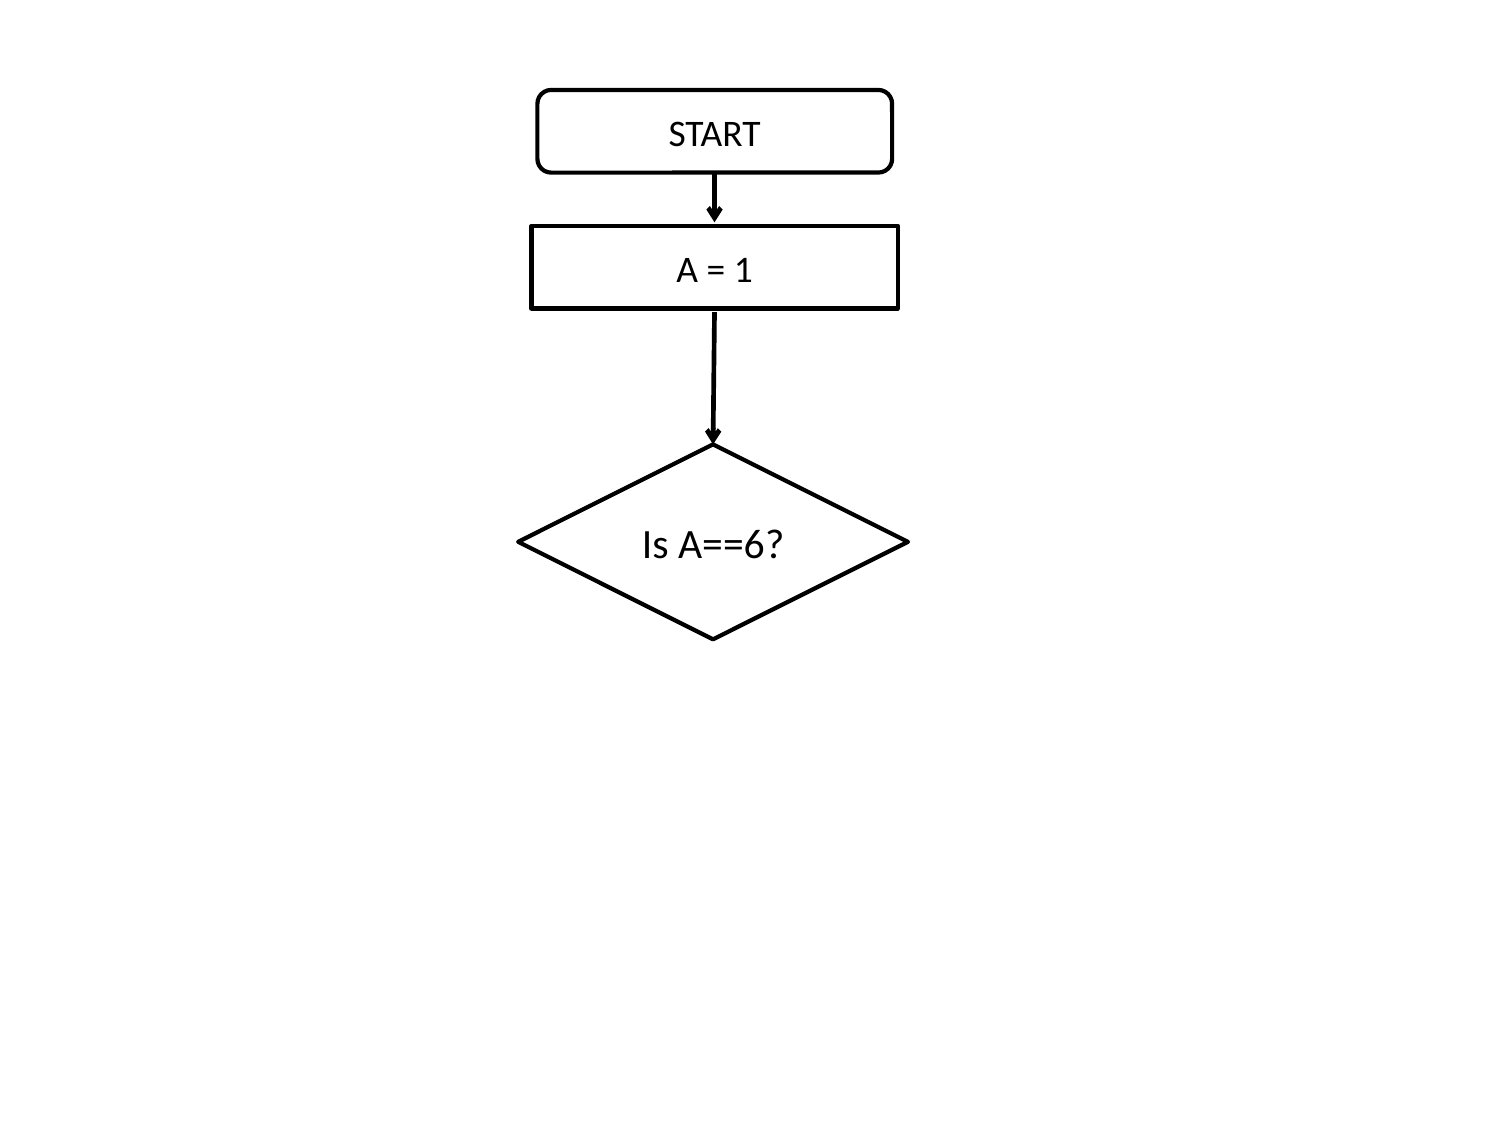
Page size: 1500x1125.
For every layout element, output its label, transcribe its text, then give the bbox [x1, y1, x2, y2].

text_box Is A==6? [516, 445, 911, 642]
text_box START [535, 87, 895, 175]
text_box A = 1 [529, 224, 900, 311]
